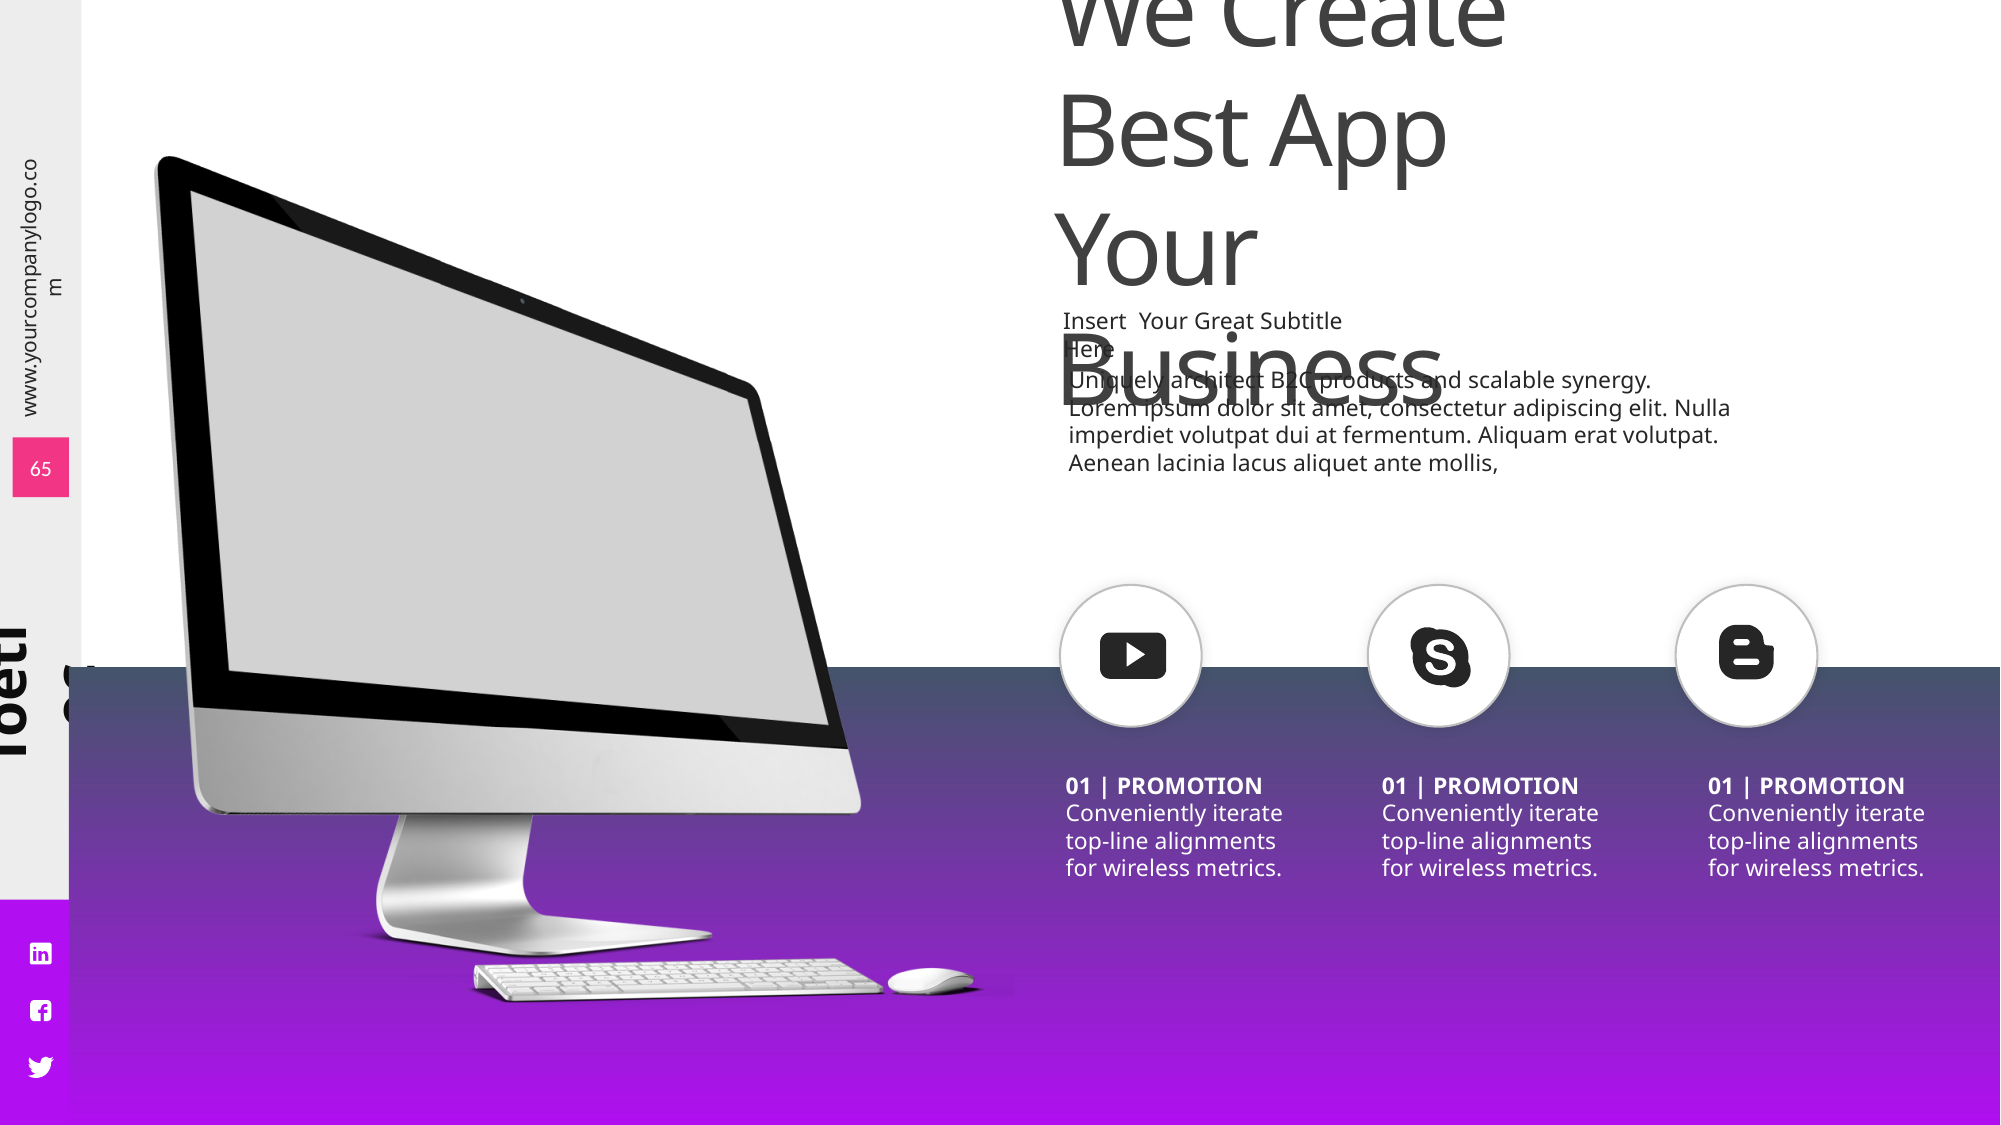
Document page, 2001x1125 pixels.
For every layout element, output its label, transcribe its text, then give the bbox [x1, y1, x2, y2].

slide_number 65 [12, 437, 69, 498]
text_box [1675, 584, 1818, 728]
text_box 01 | PROMOTION Conveniently iterate top-line alignments for wireless metrics. [1693, 764, 1952, 889]
text_box Uniquely architect B2C products and scalable synergy. Lorem ipsum dolor sit amet, consectetur adipiscing elit. Nulla imperdiet volutpat dui at fermentum. Aliquam erat volutpat. Aenean lacinia lacus aliquet ante mollis, [1053, 358, 1818, 484]
text_box 01 | PROMOTION Conveniently iterate top-line alignments for wireless metrics. [1367, 764, 1625, 889]
text_box [1367, 584, 1511, 728]
text_box [1410, 627, 1471, 688]
text_box [1059, 584, 1203, 728]
text_box We Create Best App Your Business [1039, 67, 1568, 304]
text_box [1719, 624, 1774, 680]
text_box [1100, 632, 1167, 679]
text_box 01 | PROMOTION Conveniently iterate top-line alignments for wireless metrics. [1050, 764, 1309, 889]
picture [154, 156, 1014, 1013]
text_box [68, 667, 2000, 1125]
text_box Insert Your Great Subtitle Here [1048, 299, 1402, 370]
